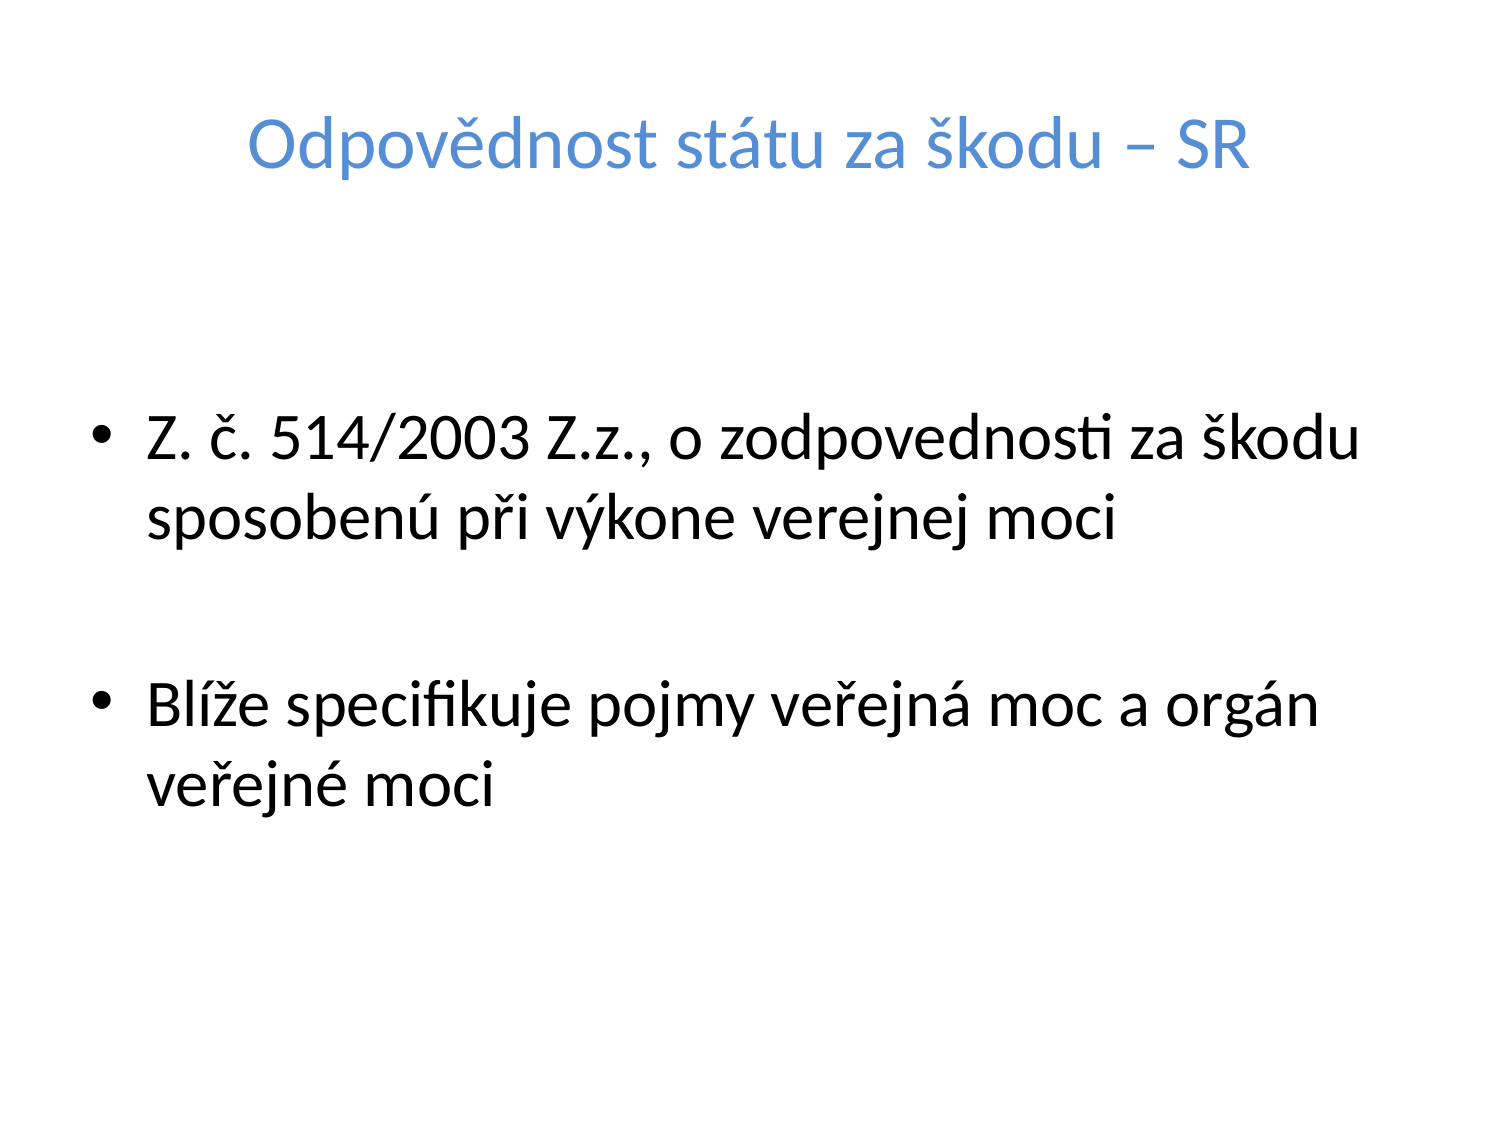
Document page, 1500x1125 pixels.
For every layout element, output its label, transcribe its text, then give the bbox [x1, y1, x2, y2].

list Z. č. 514/2003 Z.z., o zodpovednosti za škodu sposobenú při výkone verejnej moci Blíže specifikuje pojmy veřejná moc a orgán veřejné moci [75, 385, 1425, 1005]
title Odpovědnost státu za škodu – SR [75, 45, 1425, 233]
